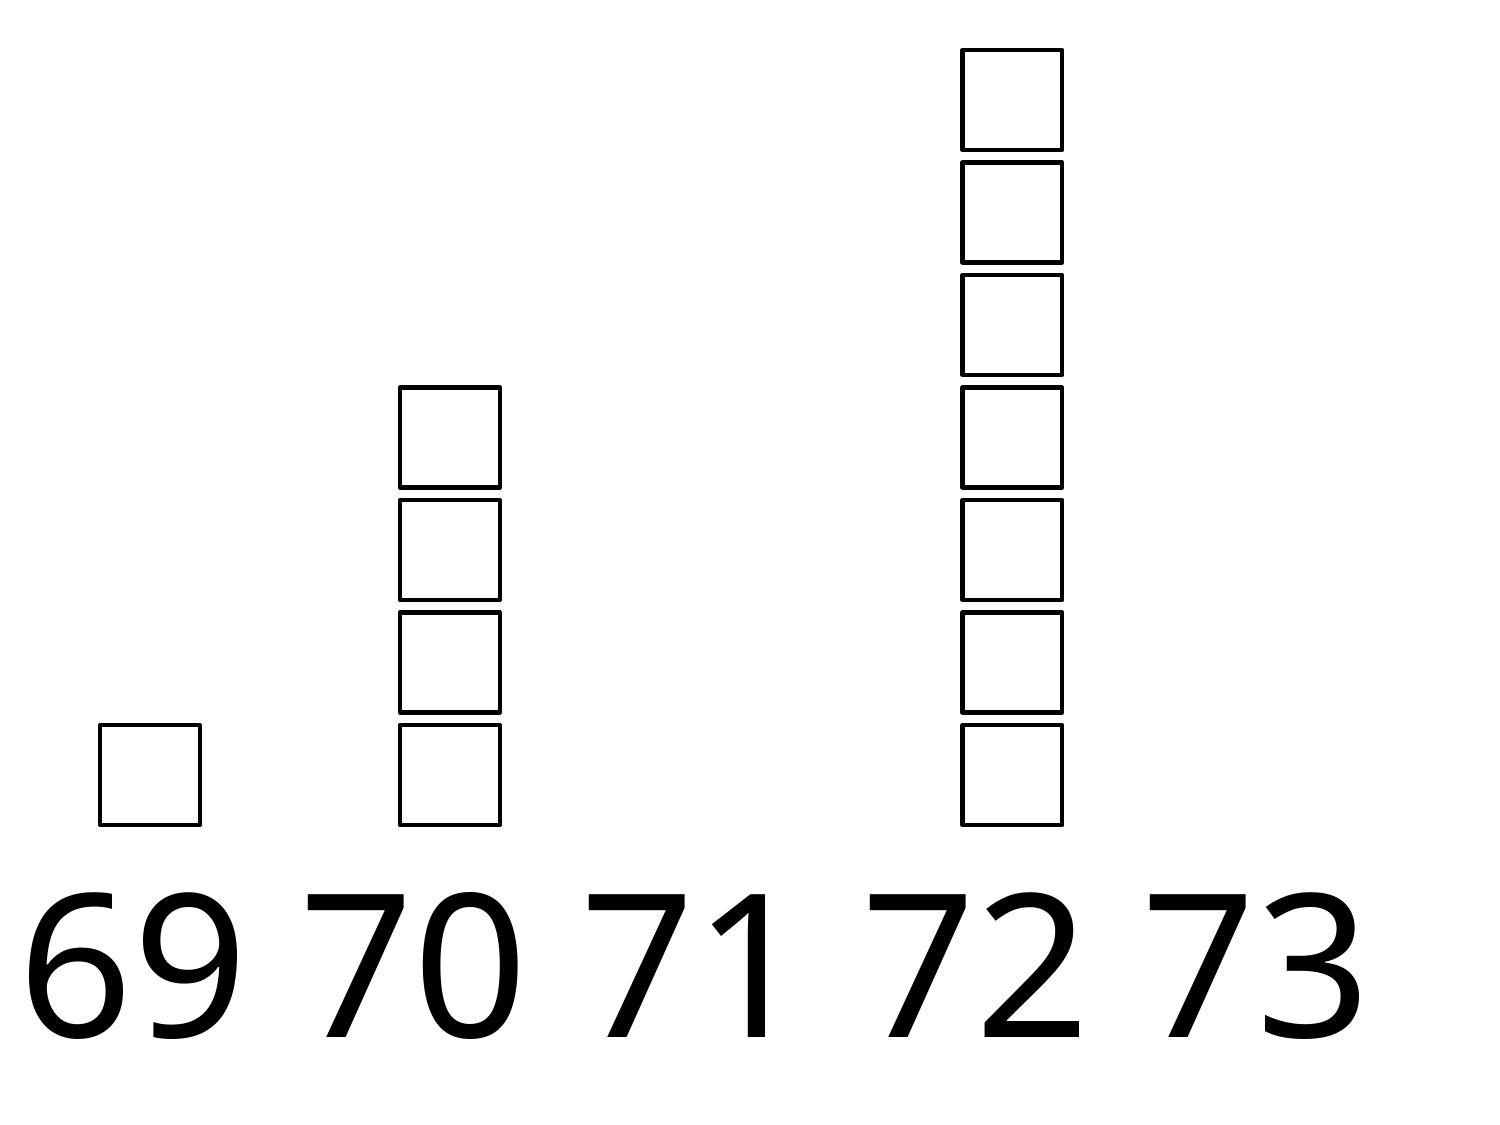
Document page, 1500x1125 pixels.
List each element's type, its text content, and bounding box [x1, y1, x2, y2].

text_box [399, 387, 501, 826]
text_box [98, 723, 202, 827]
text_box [962, 49, 1063, 826]
text_box 69 70 71 72 73 [0, 829, 1500, 1085]
